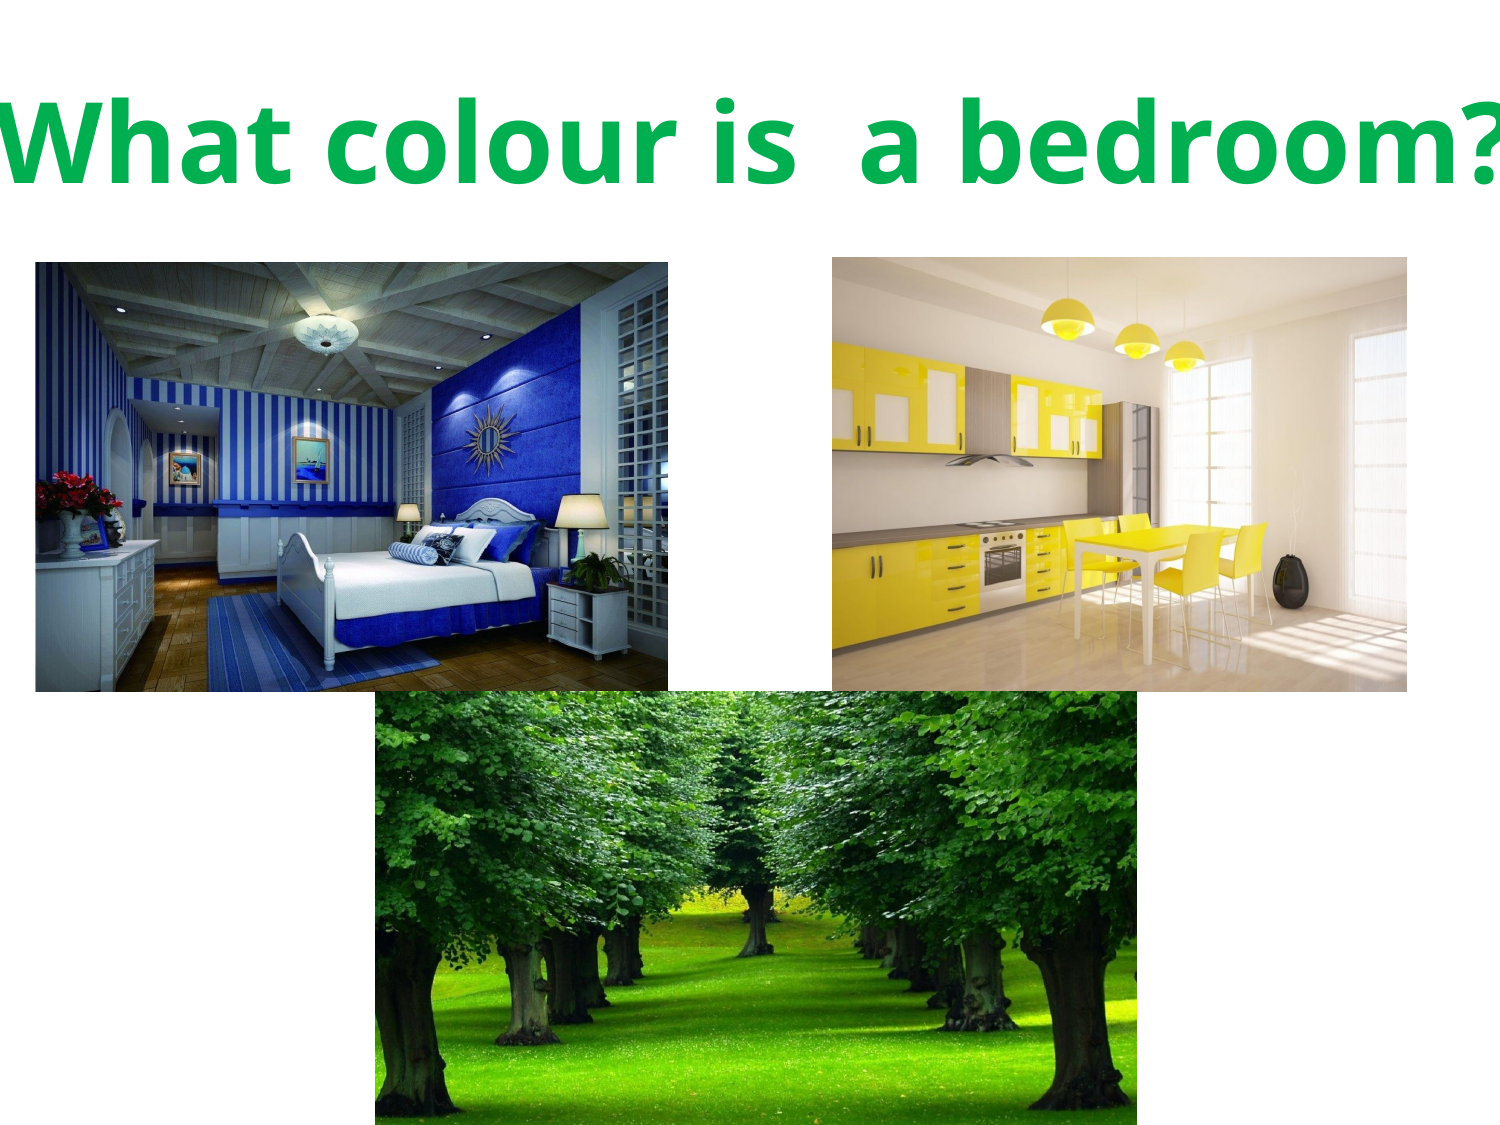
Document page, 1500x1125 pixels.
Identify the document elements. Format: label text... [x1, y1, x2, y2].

title What colour is a bedroom? [0, 45, 1500, 233]
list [34, 262, 669, 692]
picture [374, 257, 1407, 1125]
